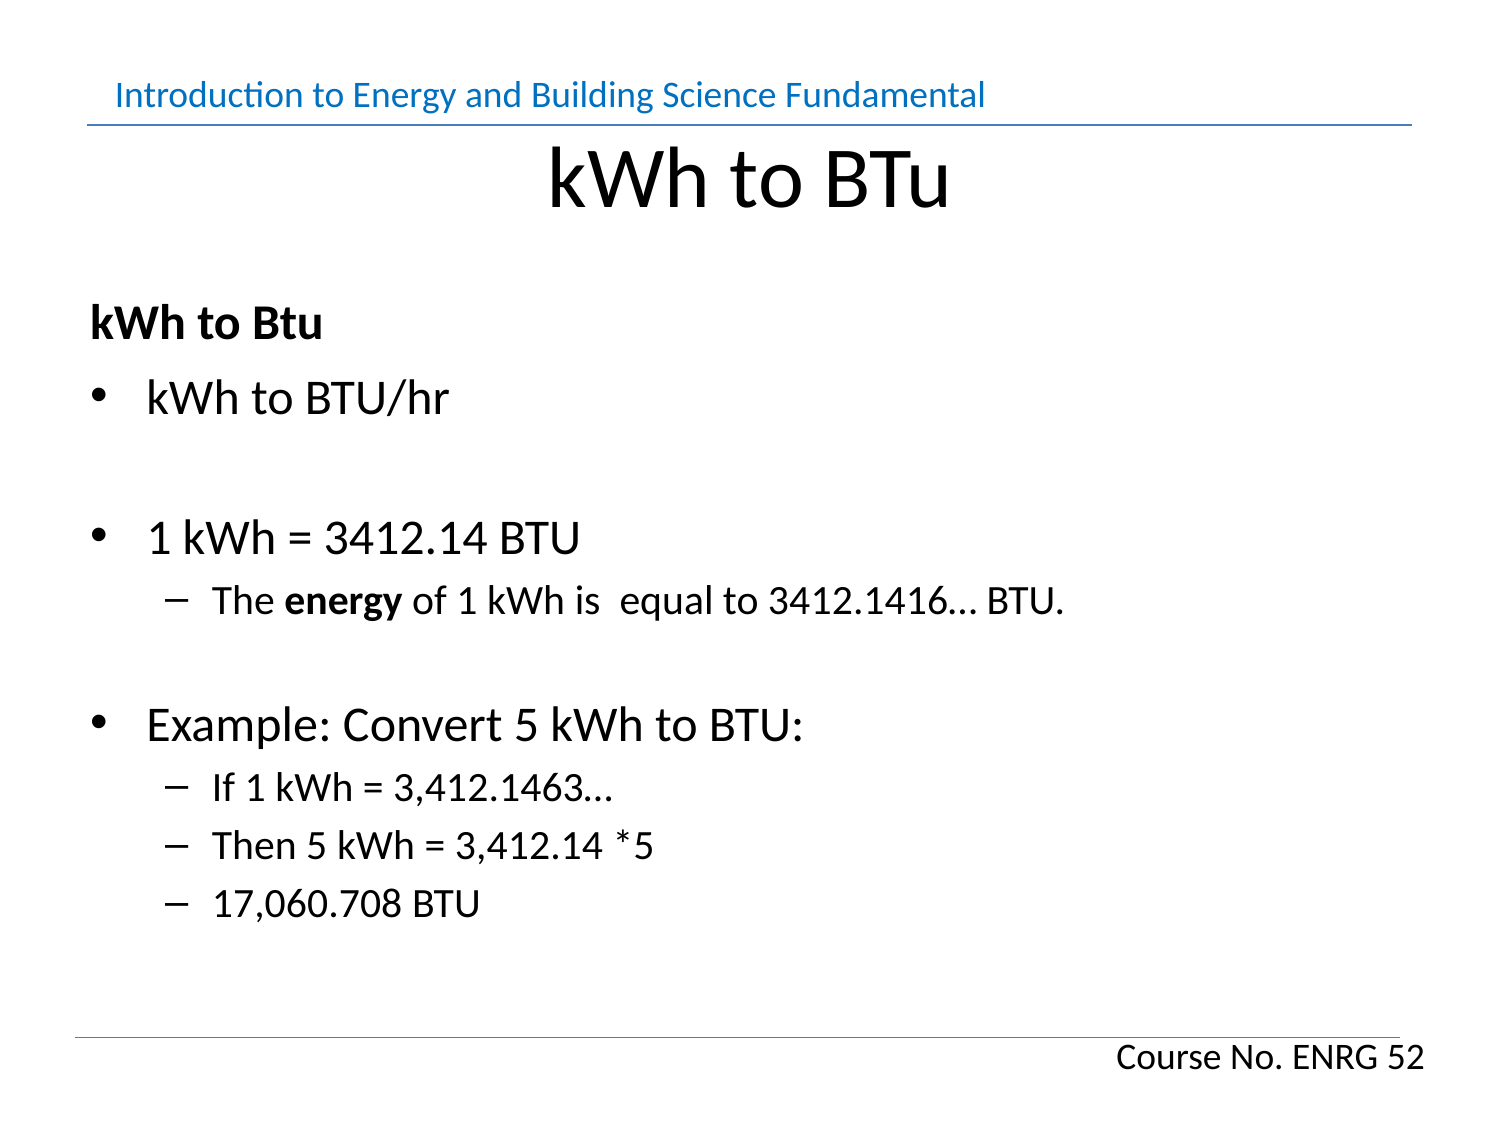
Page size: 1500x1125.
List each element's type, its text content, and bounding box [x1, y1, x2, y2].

list kWh to BTU/hr 1 kWh = 3412.14 BTU The energy of 1 kWh is equal to 3412.1416… BTU. Example: Convert 5 kWh to BTU: If 1 kWh = 3,412.1463… Then 5 kWh = 3,412.14 *5 17,060.708 BTU [75, 356, 1413, 1005]
title kWh to BTu [75, 112, 1425, 233]
list kWh to Btu [75, 251, 738, 356]
